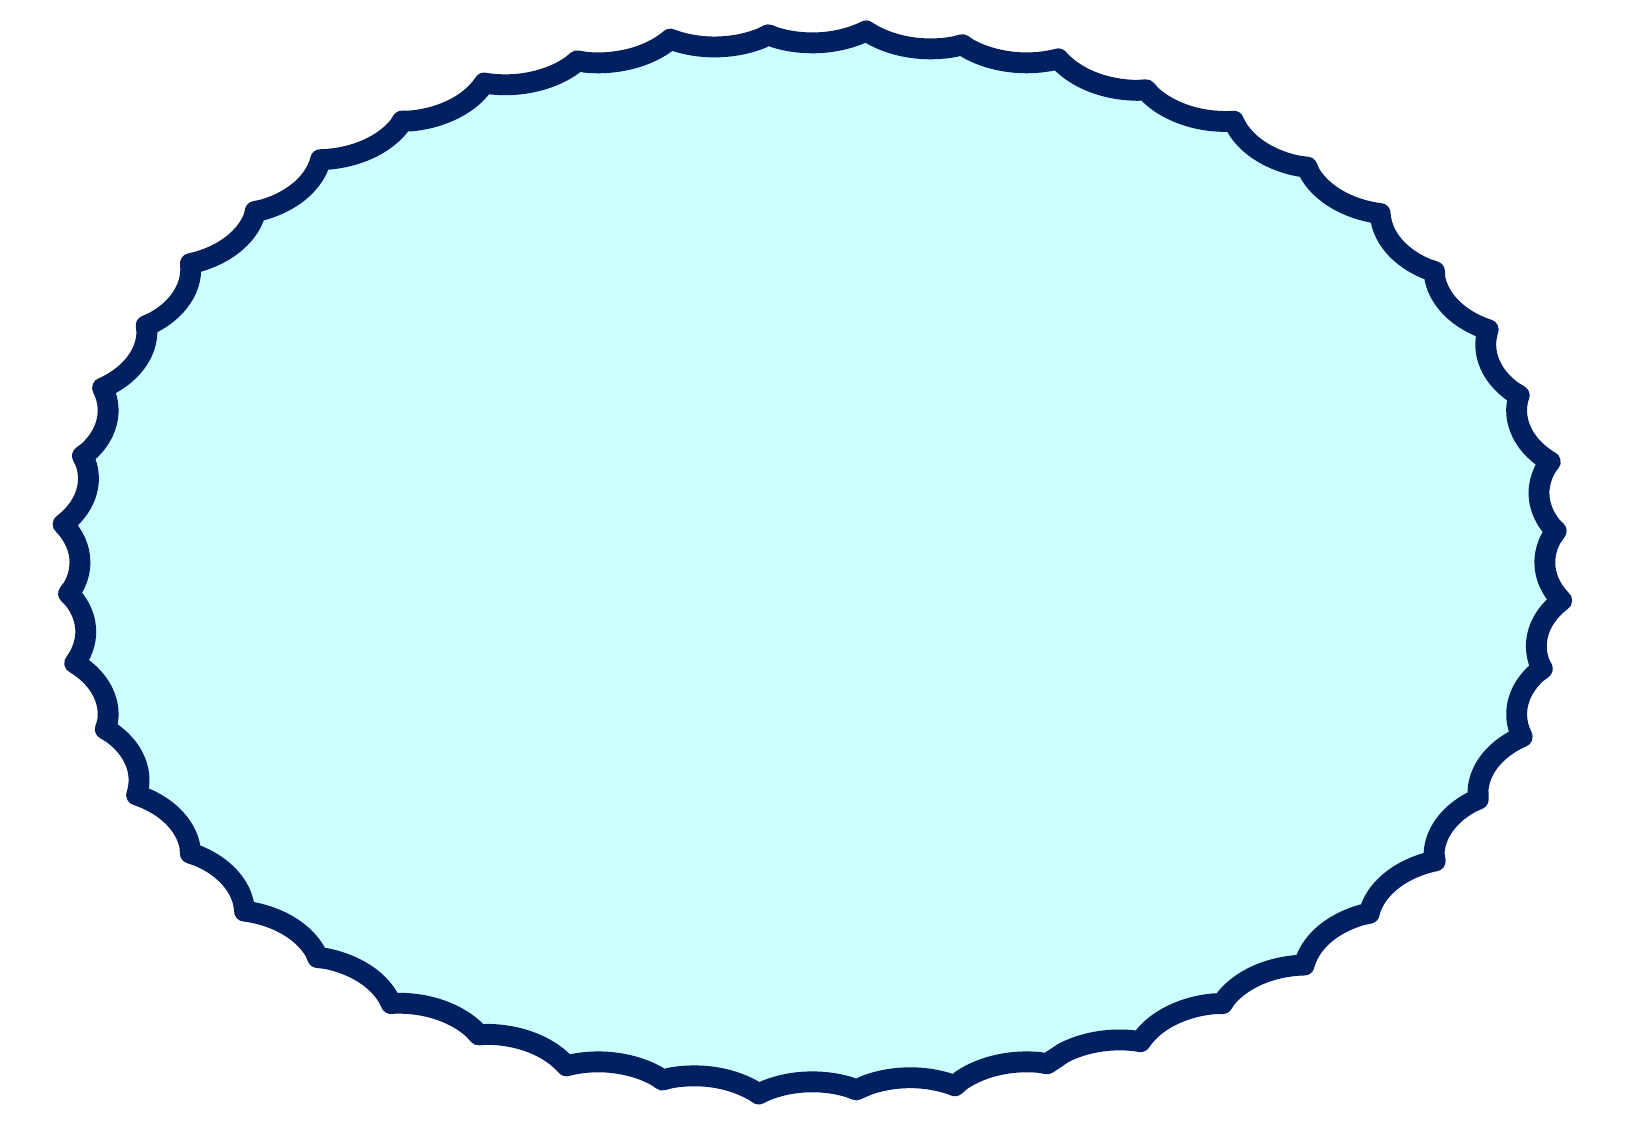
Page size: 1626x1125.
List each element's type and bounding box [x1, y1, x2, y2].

text_box [63, 30, 1562, 1094]
